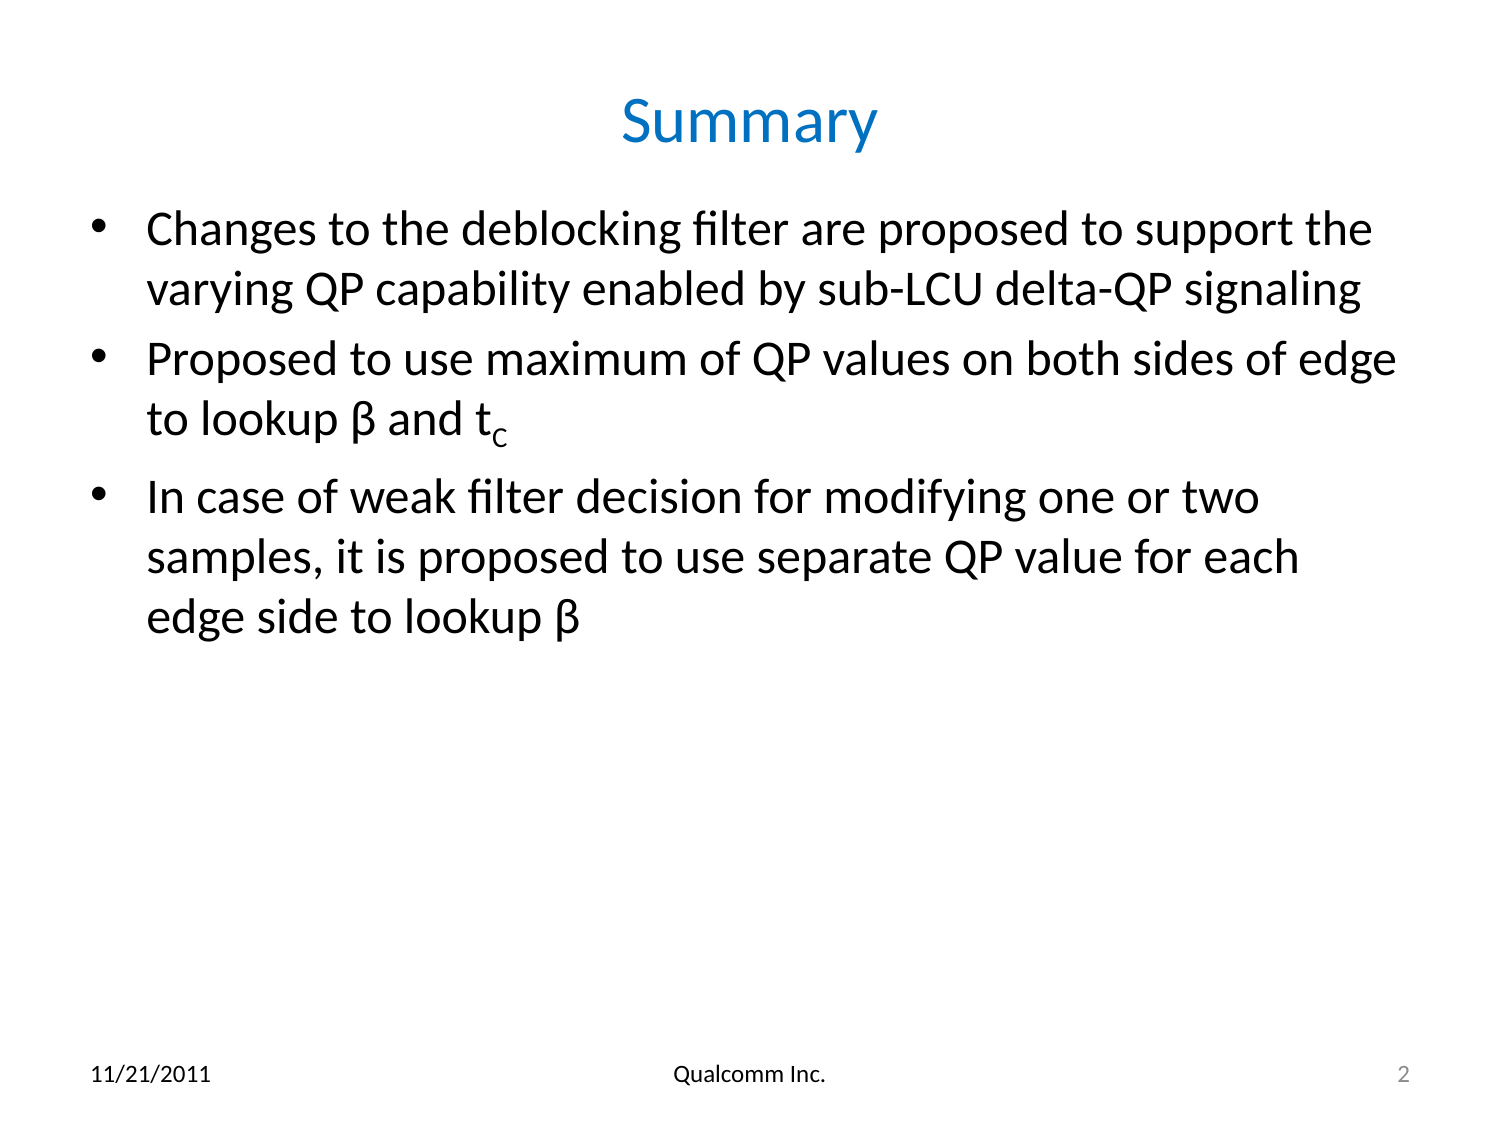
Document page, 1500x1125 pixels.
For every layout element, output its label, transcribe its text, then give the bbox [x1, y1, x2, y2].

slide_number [75, 1042, 425, 1103]
slide_number 2 [1074, 1042, 1425, 1103]
footer Qualcomm Inc. [512, 1042, 988, 1103]
list Changes to the deblocking filter are proposed to support the varying QP capability enabled by sub-LCU delta-QP signaling Proposed to use maximum of QP values on both sides of edge to lookup β and tC In case of weak filter decision for modifying one or two samples, it is proposed to use separate QP value for each edge side to lookup β [75, 187, 1425, 1005]
title Summary [75, 45, 1425, 187]
